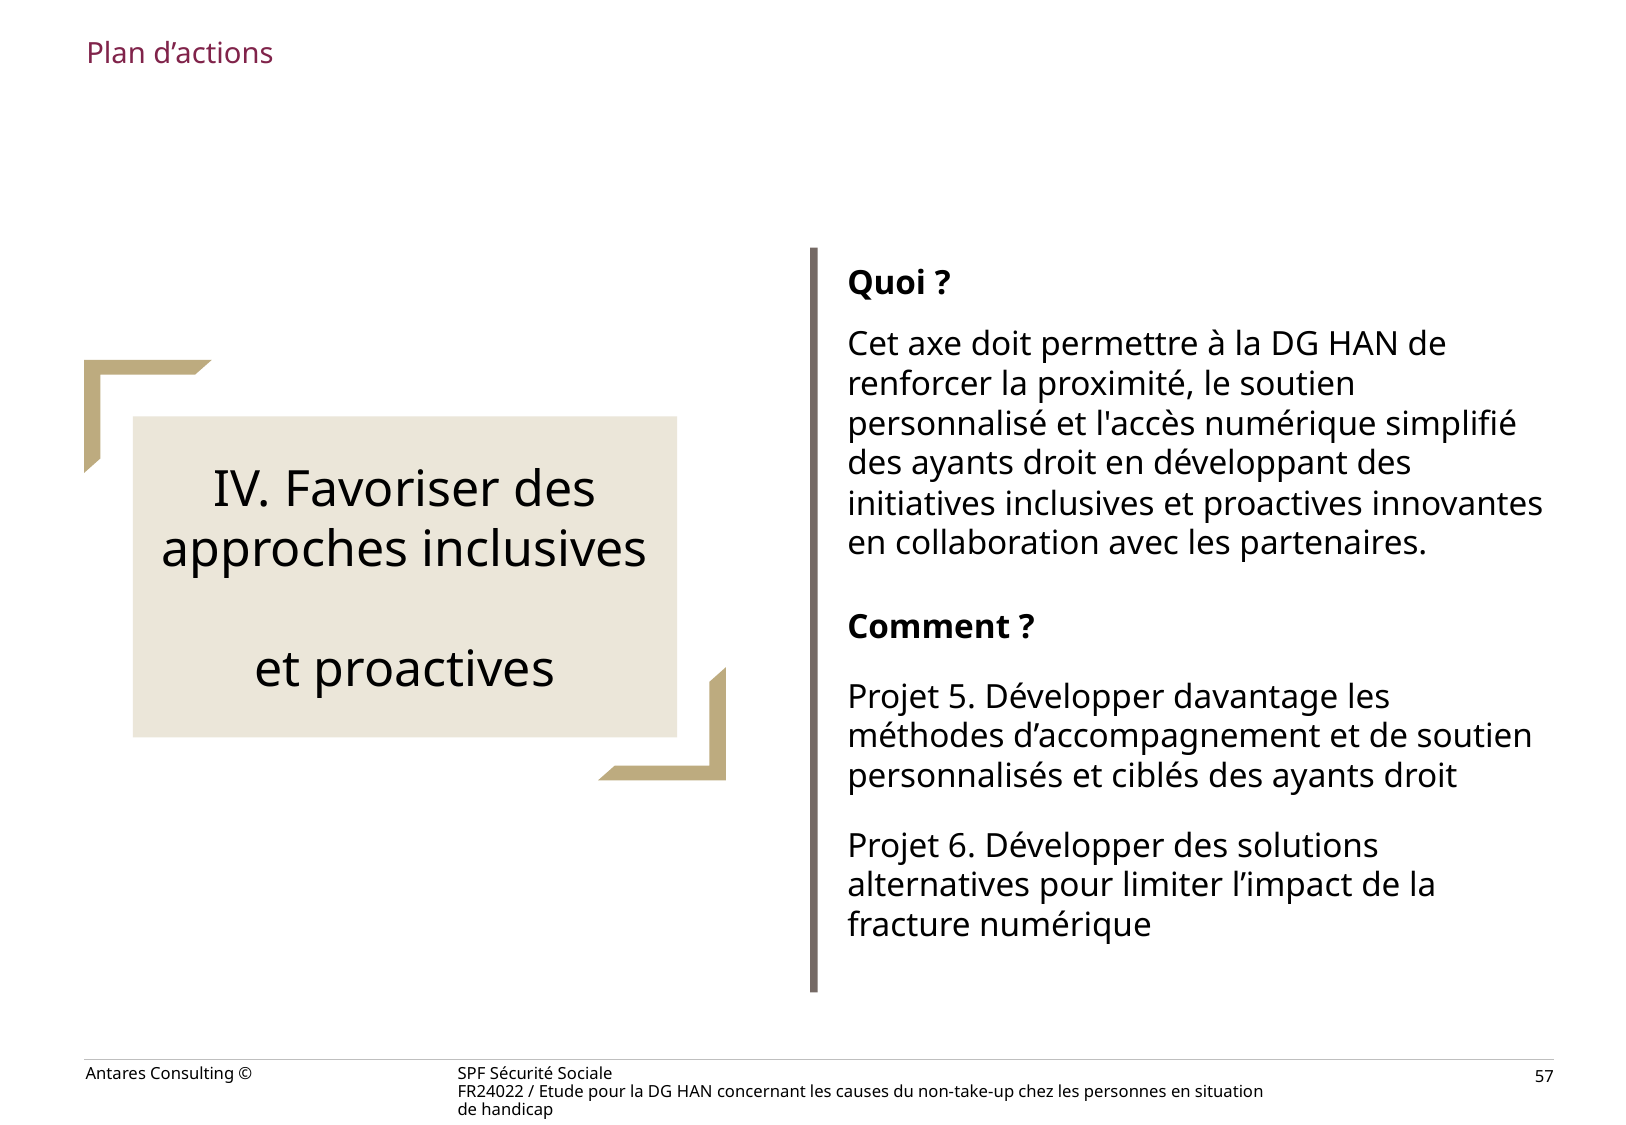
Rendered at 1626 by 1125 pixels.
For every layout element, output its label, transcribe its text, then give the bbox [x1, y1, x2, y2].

text_box [810, 247, 818, 993]
list Quoi ? Cet axe doit permettre à la DG HAN de renforcer la proximité, le soutien personnalisé et l'accès numérique simplifié des ayants droit en développant des initiatives inclusives et proactives innovantes en collaboration avec les partenaires. Comment ? Projet 5. Développer davantage les méthodes d’accompagnement et de soutien personnalisés et ciblés des ayants droit Projet 6. Développer des solutions alternatives pour limiter l’impact de la fracture numérique [847, 261, 1551, 878]
text_box Plan d’actions [86, 38, 1522, 70]
text_box IV. Favoriser des approches inclusives et proactives [132, 416, 678, 738]
text_box [84, 359, 212, 473]
text_box [598, 667, 726, 781]
